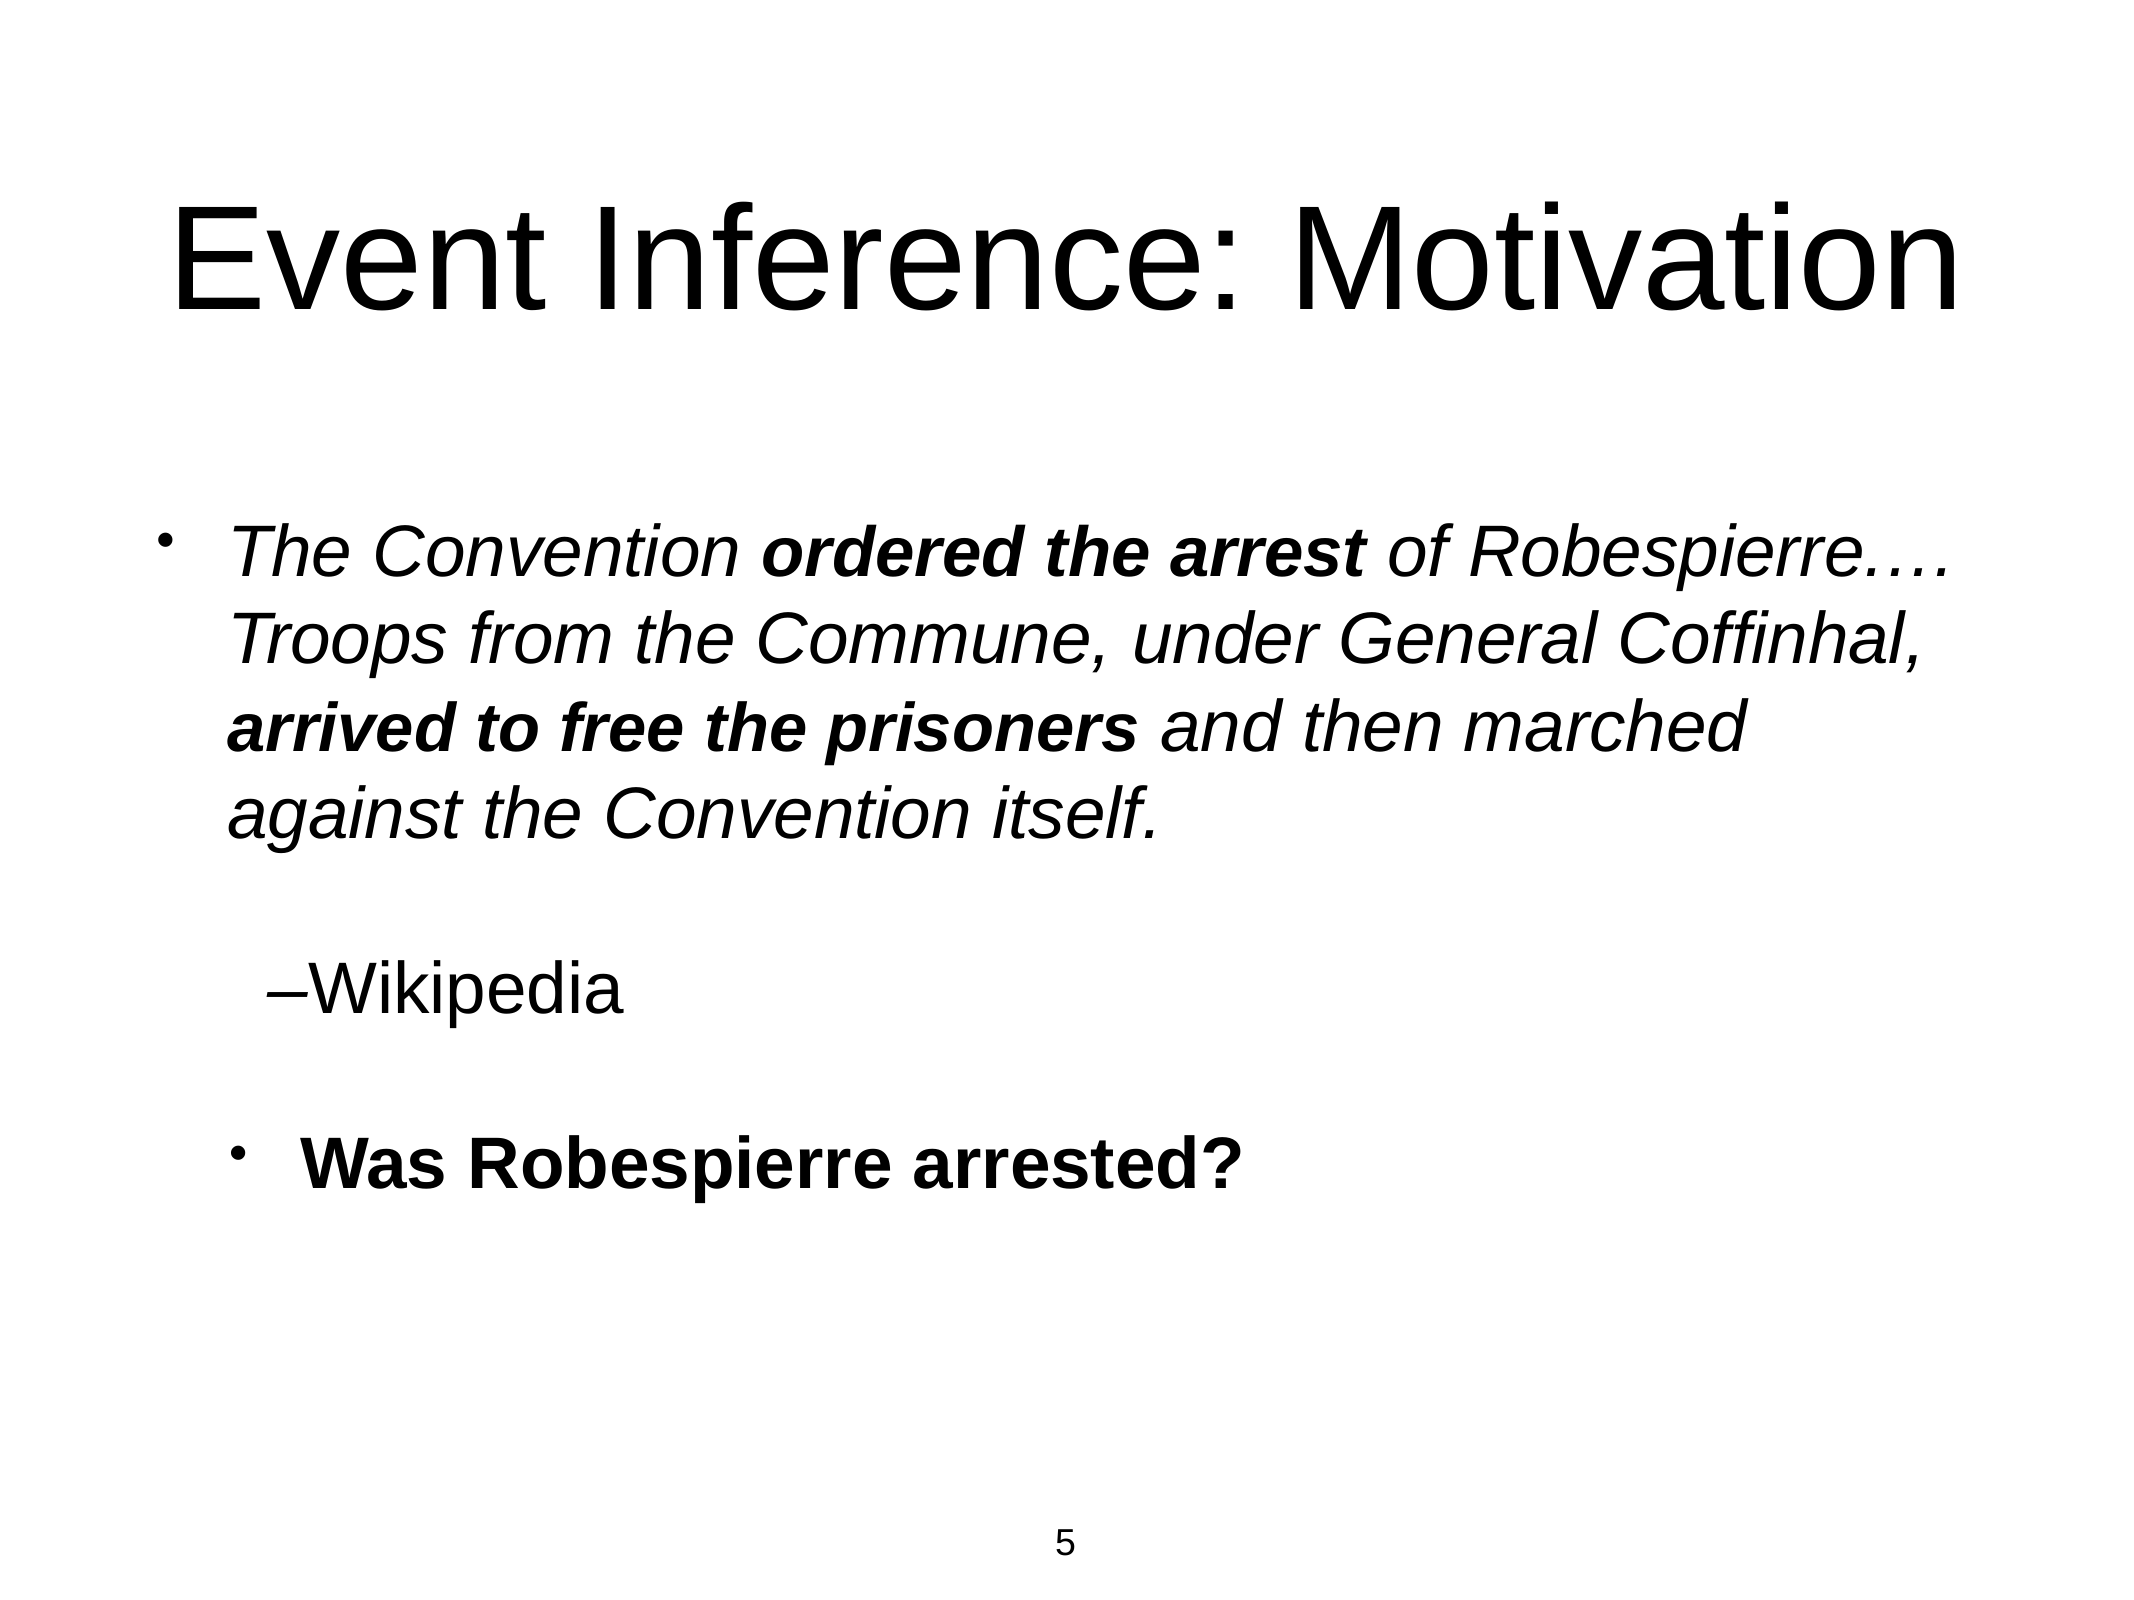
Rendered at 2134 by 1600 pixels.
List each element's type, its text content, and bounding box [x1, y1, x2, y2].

slide_number 5 [1045, 1517, 1086, 1581]
list The Convention ordered the arrest of Robespierre.… Troops from the Commune, under General Coffinhal, arrived to free the prisoners and then marched against the Convention itself. –Wikipedia Was Robespierre arrested? [155, 424, 1978, 1457]
title Event Inference: Motivation [155, 72, 1978, 424]
